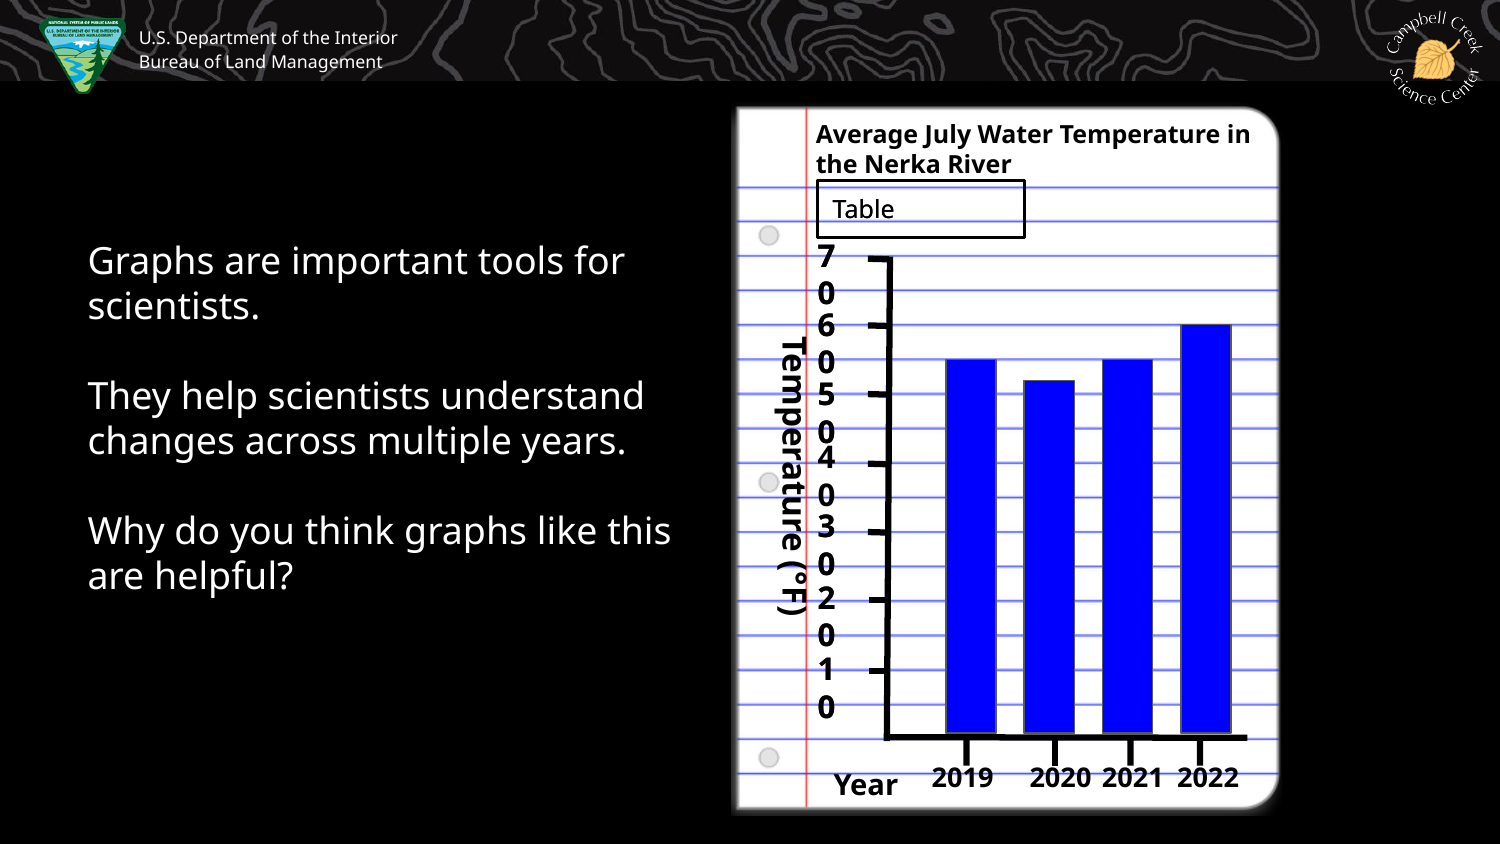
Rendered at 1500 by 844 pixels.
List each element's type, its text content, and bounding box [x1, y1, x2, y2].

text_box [730, 101, 1282, 816]
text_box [0, 0, 1500, 105]
title Graphs are important tools for scientists. They help scientists understand changes across multiple years. Why do you think graphs like this are helpful? [72, 222, 693, 706]
